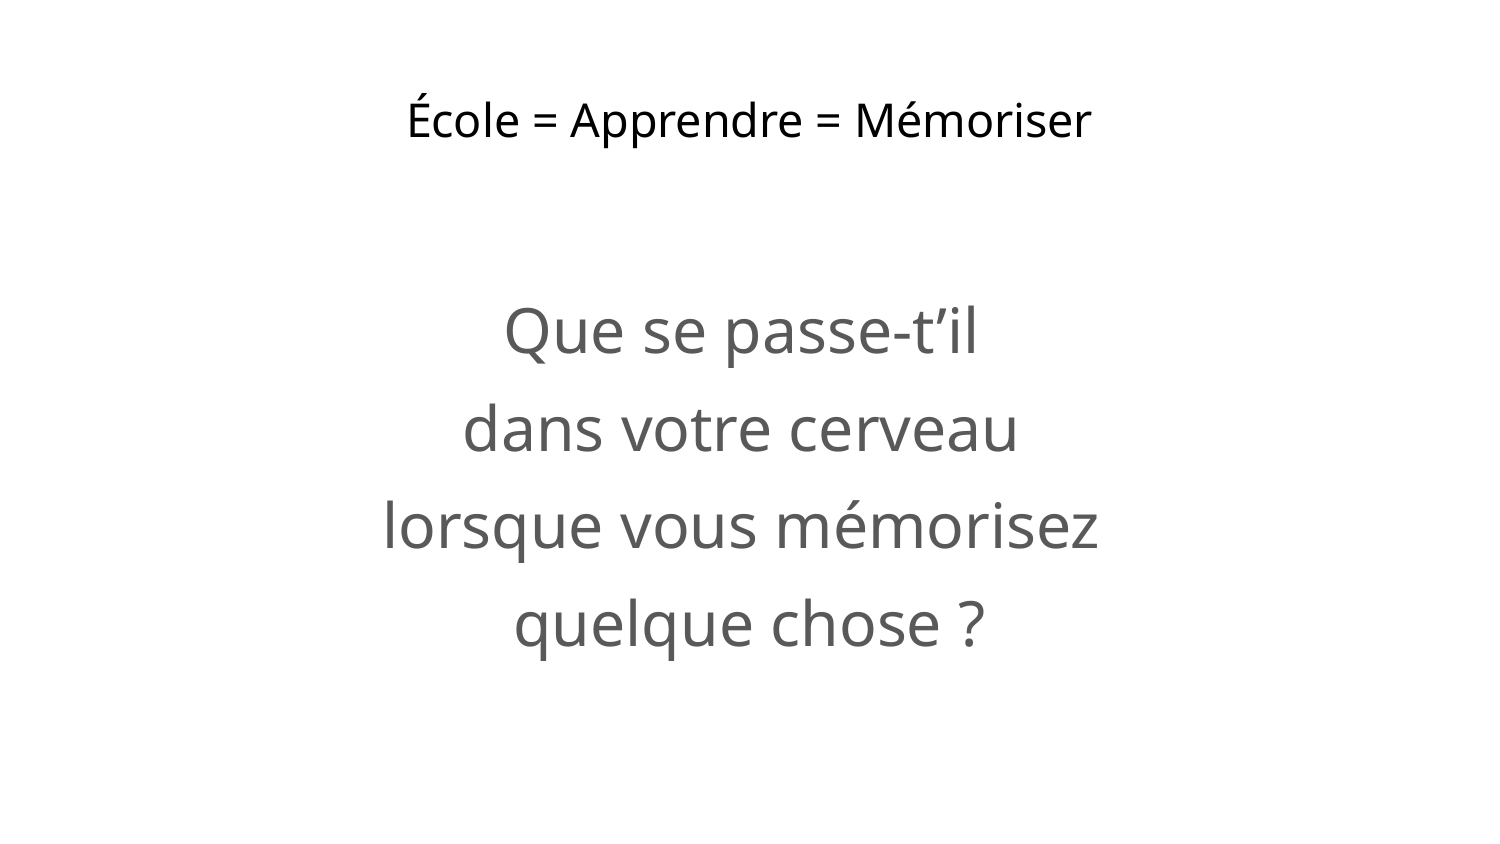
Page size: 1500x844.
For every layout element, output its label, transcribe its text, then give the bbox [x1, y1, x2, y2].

list Que se passe-t’il dans votre cerveau lorsque vous mémorisez quelque chose ? [51, 189, 1449, 750]
title École = Apprendre = Mémoriser [51, 72, 1449, 167]
